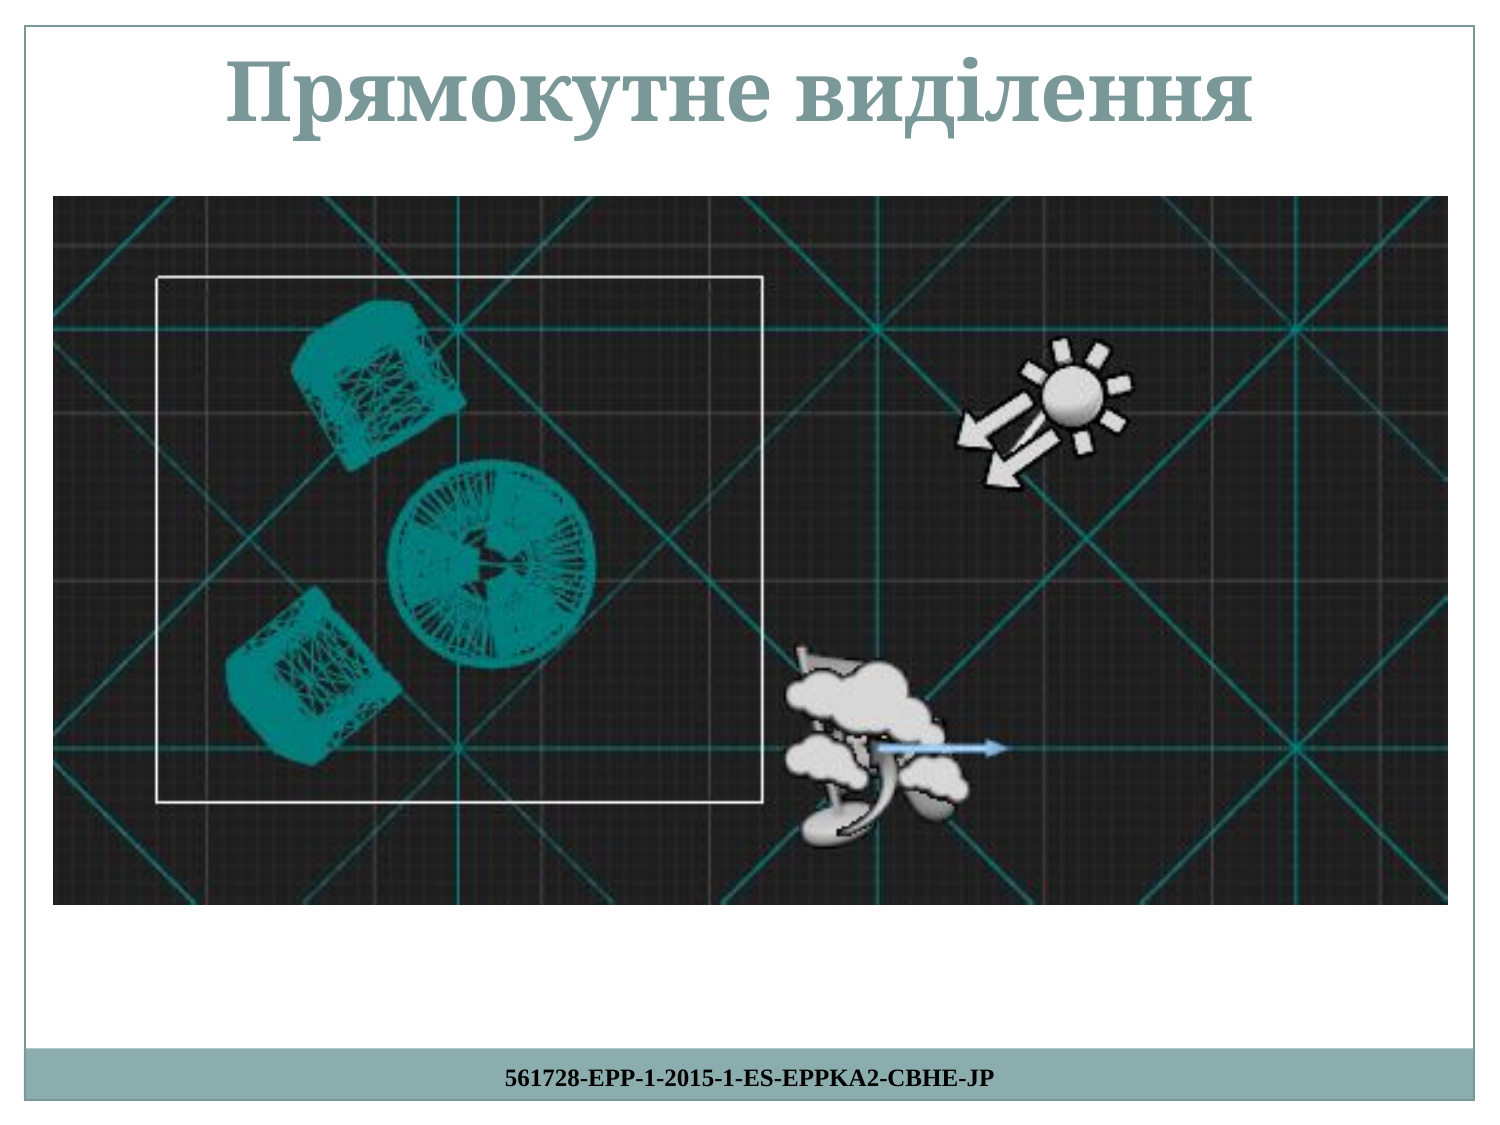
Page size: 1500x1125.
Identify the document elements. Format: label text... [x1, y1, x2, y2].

picture [52, 196, 1449, 906]
text_box 561728-EPP-1-2015-1-ES-EPPKA2-CBHE-JP [29, 1034, 1471, 1118]
text_box Прямокутне виділення [44, 30, 1436, 173]
